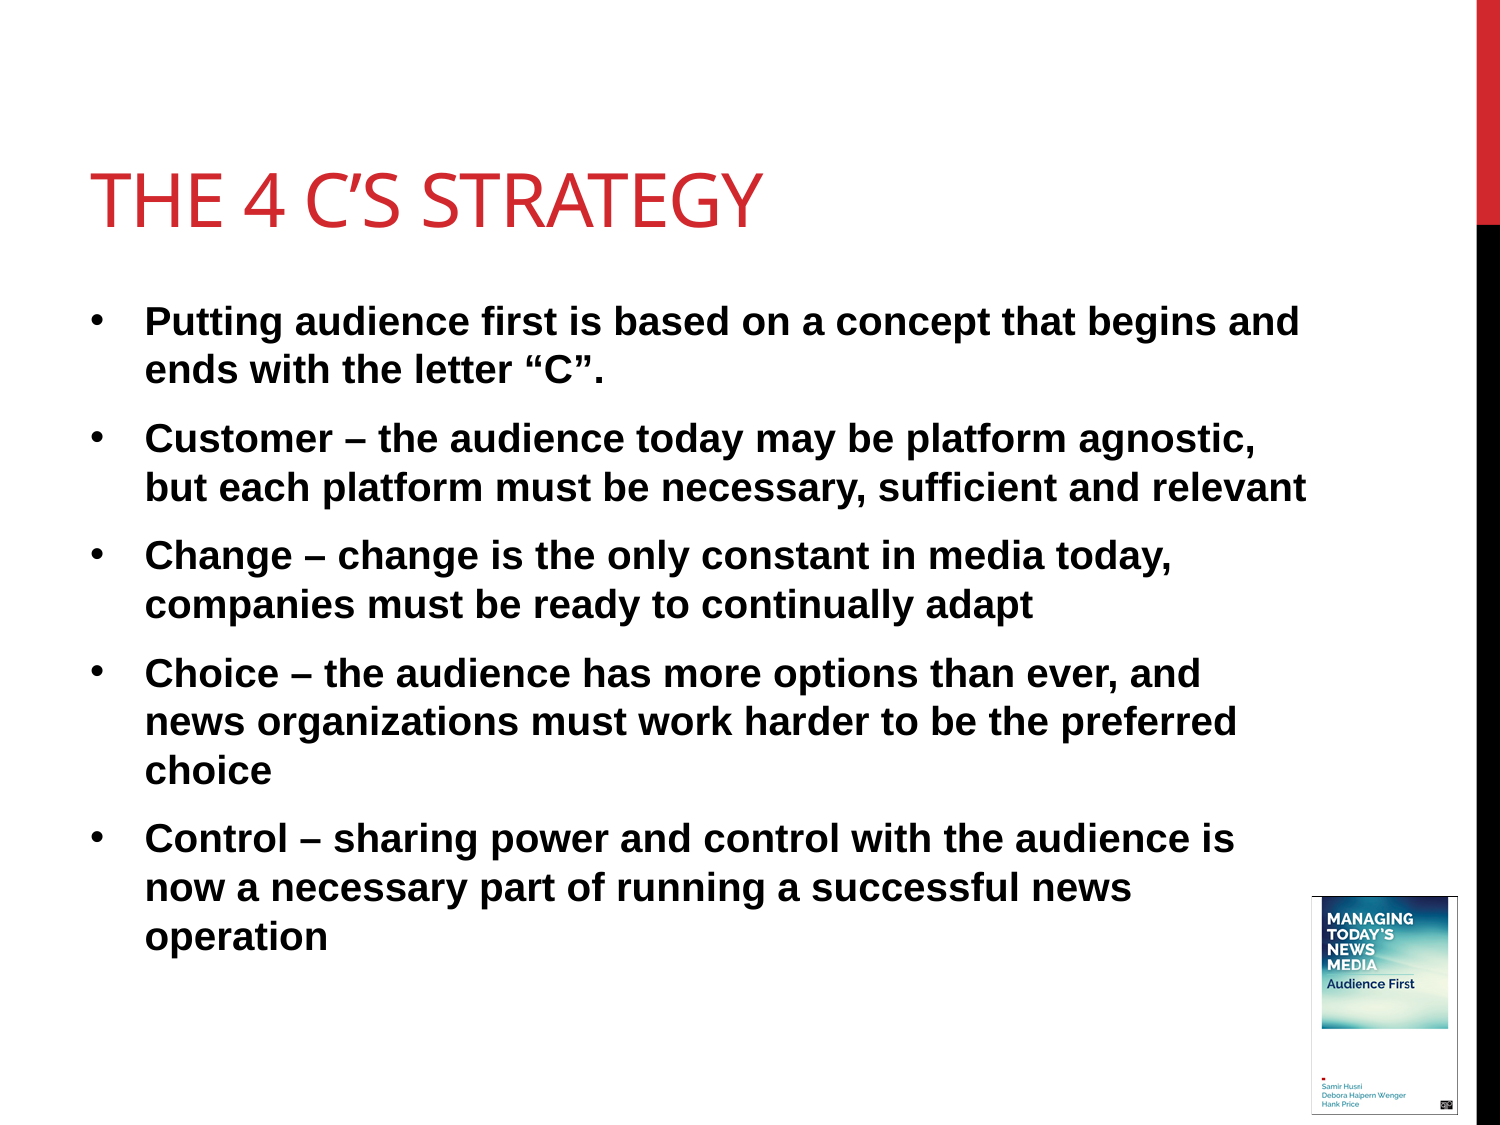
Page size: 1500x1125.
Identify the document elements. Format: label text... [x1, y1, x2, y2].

picture [1311, 896, 1458, 1115]
list Putting audience first is based on a concept that begins and ends with the letter “C”. Customer – the audience today may be platform agnostic, but each platform must be necessary, sufficient and relevant Change – change is the only constant in media today, companies must be ready to continually adapt Choice – the audience has more options than ever, and news organizations must work harder to be the preferred choice Control – sharing power and control with the audience is now a necessary part of running a successful news operation [75, 287, 1325, 1005]
title The 4 C’s Strategy [75, 25, 1025, 250]
